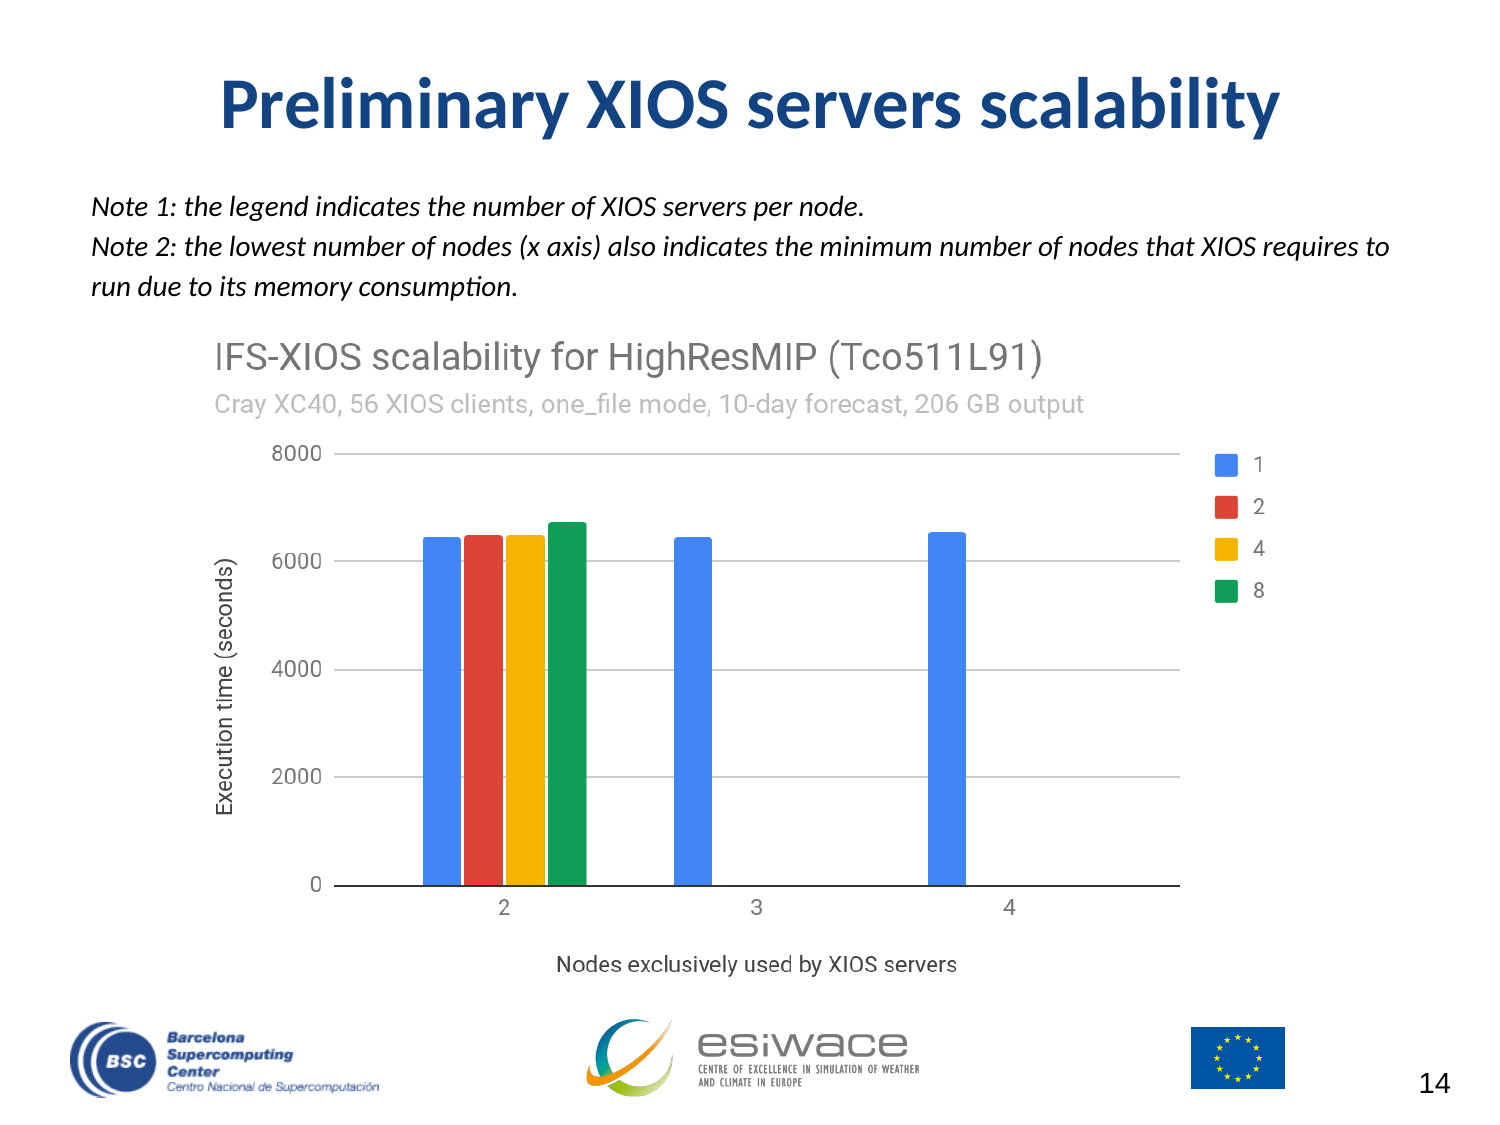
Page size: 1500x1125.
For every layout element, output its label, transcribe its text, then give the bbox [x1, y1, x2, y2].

slide_number ‹#› [1403, 1038, 1494, 1125]
picture [1190, 1027, 1285, 1090]
title Preliminary XIOS servers scalability [76, 35, 1427, 174]
picture [580, 1017, 920, 1099]
picture [70, 1022, 379, 1098]
list Note 1: the legend indicates the number of XIOS servers per node. Note 2: the lowest number of nodes (x axis) also indicates the minimum number of nodes that XIOS requires to run due to its memory consumption. [76, 174, 1427, 304]
picture [177, 304, 1322, 1013]
